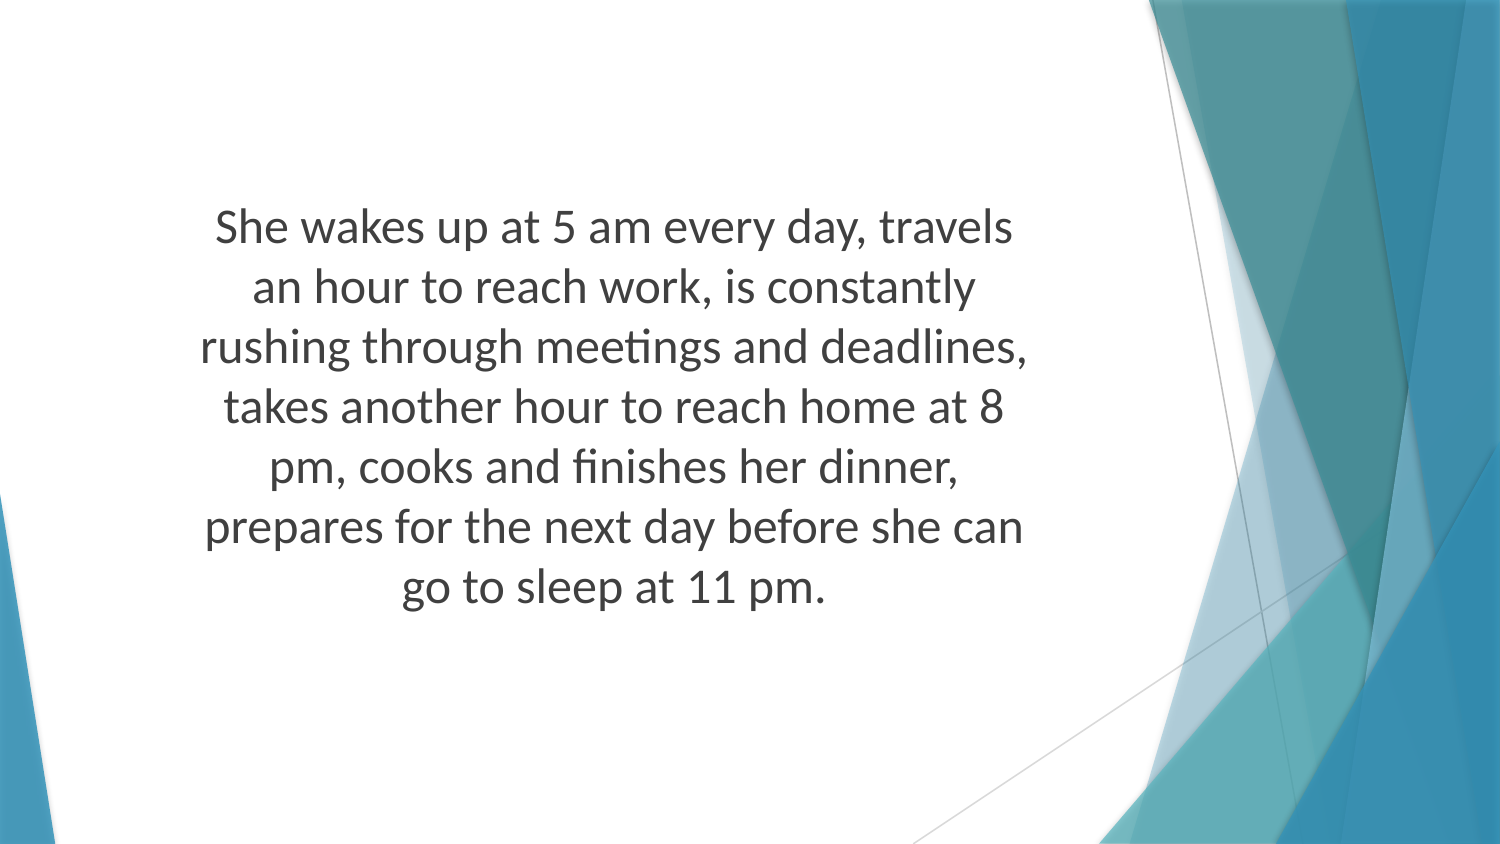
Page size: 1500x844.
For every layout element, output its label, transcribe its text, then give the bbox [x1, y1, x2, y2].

list She wakes up at 5 am every day, travels an hour to reach work, is constantly rushing through meetings and deadlines, takes another hour to reach home at 8 pm, cooks and finishes her dinner, prepares for the next day before she can go to sleep at 11 pm. [171, 185, 1058, 682]
